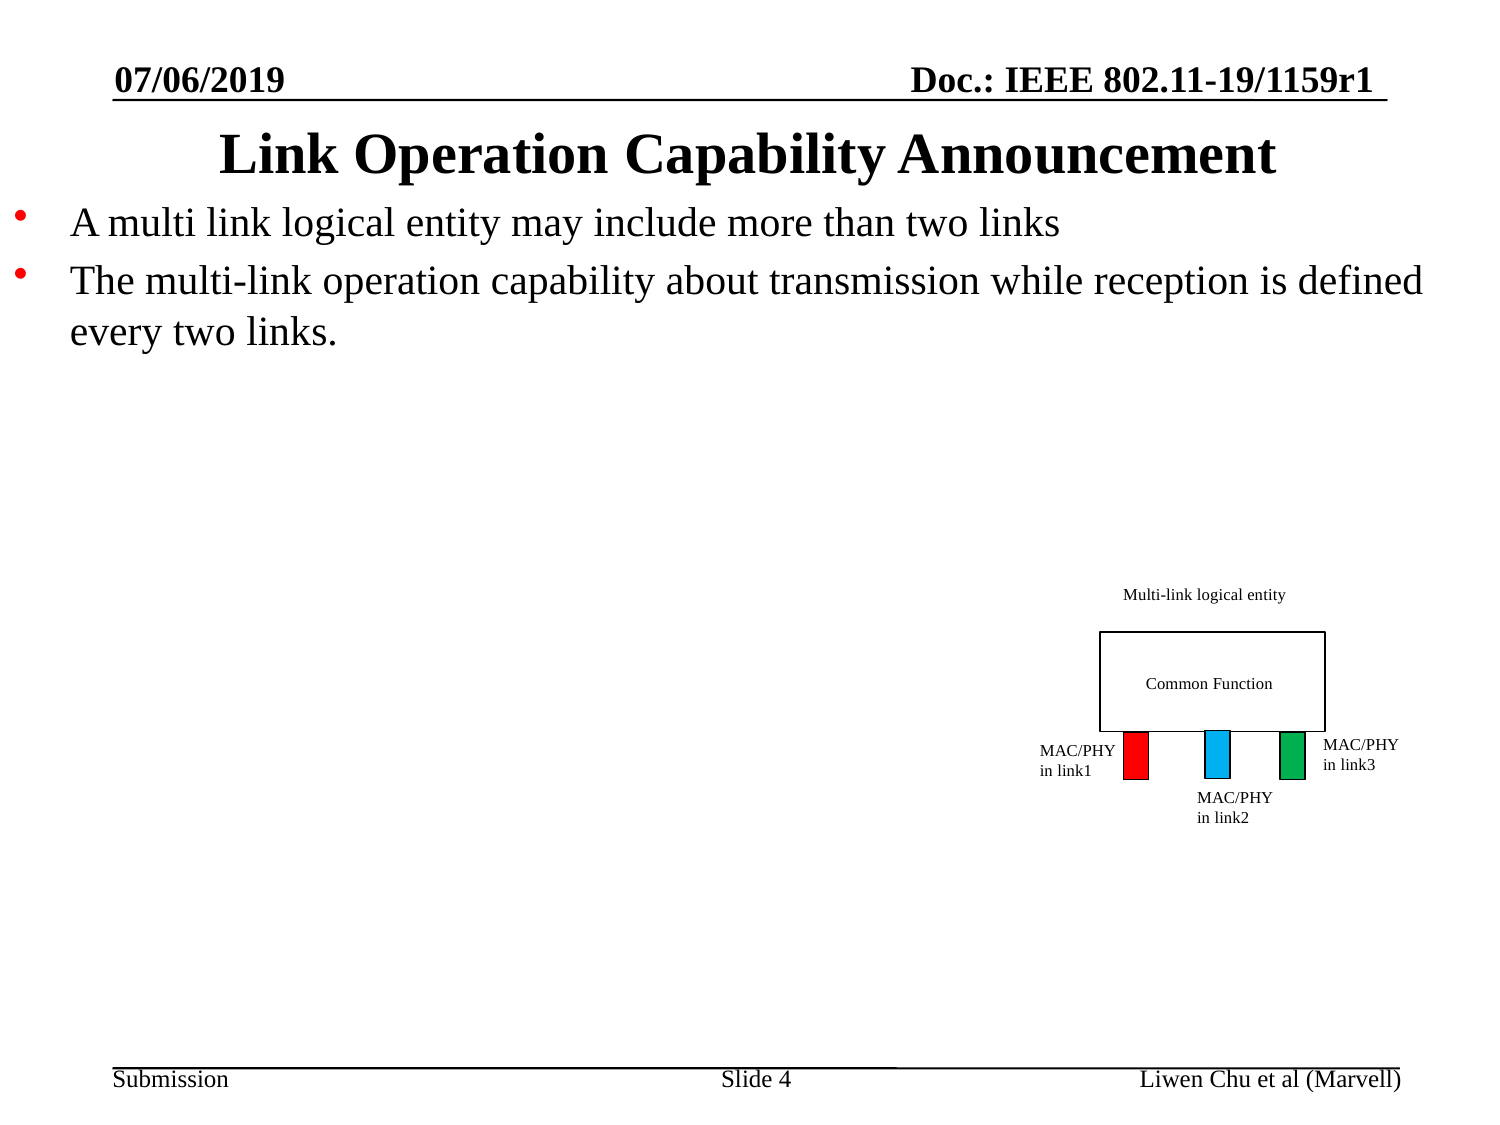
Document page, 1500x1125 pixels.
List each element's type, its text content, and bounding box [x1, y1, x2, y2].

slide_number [114, 54, 288, 101]
title Link Operation Capability Announcement [0, 87, 1499, 187]
text_box [1123, 731, 1149, 780]
footer Liwen Chu et al (Marvell) [1135, 1061, 1402, 1093]
text_box [1205, 730, 1231, 779]
text_box MAC/PHY in link3 [1308, 726, 1425, 781]
text_box MAC/PHY in link2 [1182, 779, 1299, 835]
text_box MAC/PHY in link1 [1025, 732, 1142, 788]
slide_number Slide 4 [712, 1061, 800, 1093]
list A multi link logical entity may include more than two links The multi-link operation capability about transmission while reception is defined every two links. [0, 187, 1499, 494]
text_box [1099, 632, 1325, 732]
text_box Common Function [1131, 665, 1289, 701]
text_box Multi-link logical entity [1108, 576, 1301, 611]
text_box [1279, 731, 1305, 780]
